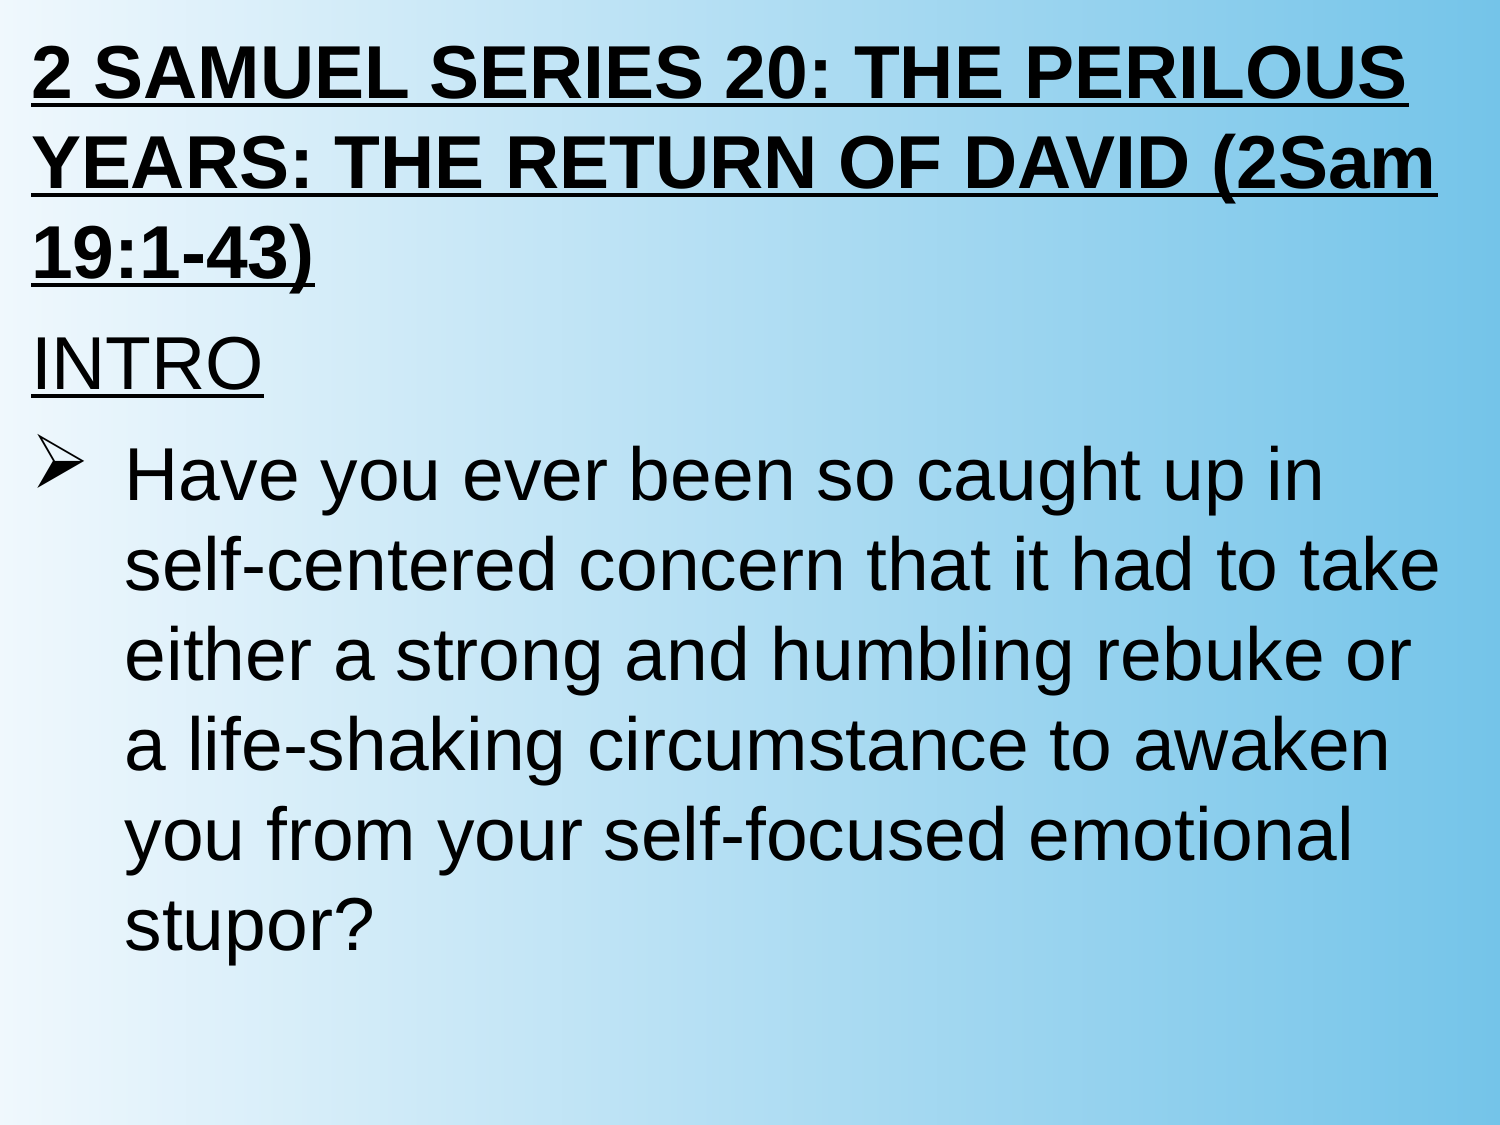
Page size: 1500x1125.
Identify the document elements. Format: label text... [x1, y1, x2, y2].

subtitle 2 SAMUEL SERIES 20: THE PERILOUS YEARS: THE RETURN OF DAVID (2Sam 19:1-43) INTRO Have you ever been so caught up in self-centered concern that it had to take either a strong and humbling rebuke or a life-shaking circumstance to awaken you from your self-focused emotional stupor? [16, 16, 1482, 1104]
